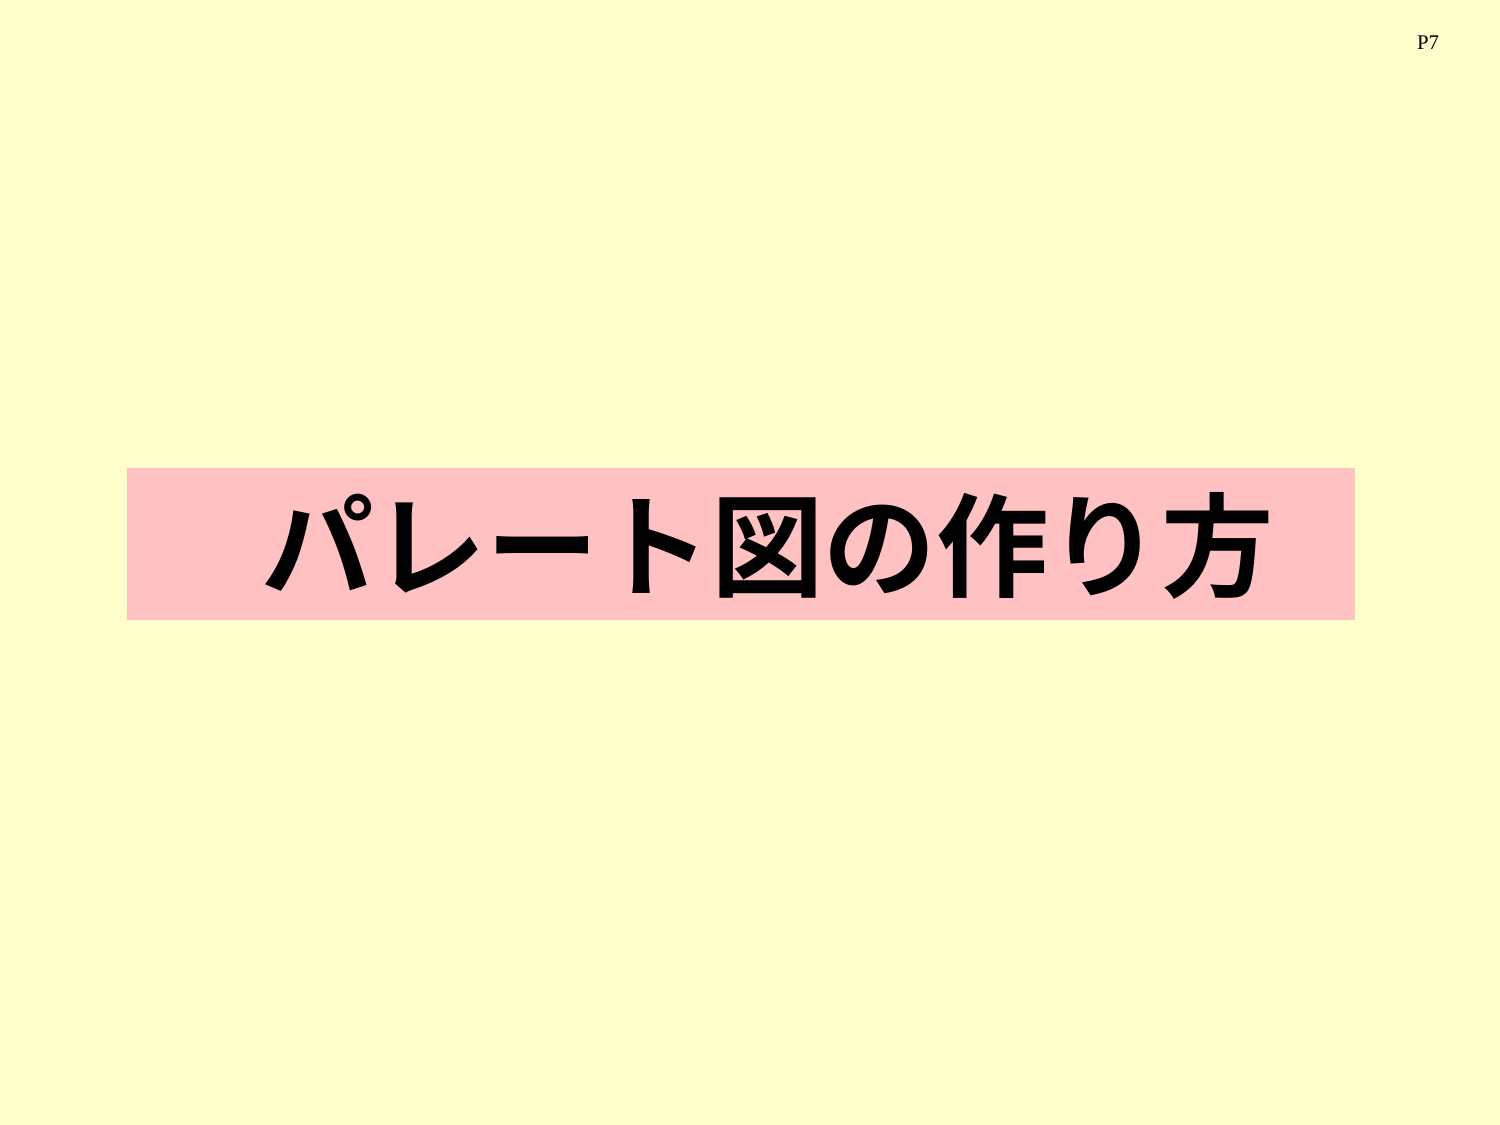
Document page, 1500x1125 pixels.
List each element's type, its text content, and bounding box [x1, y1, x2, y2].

text_box パレート図の作り方 [128, 468, 1354, 619]
text_box P7 [1402, 21, 1475, 61]
